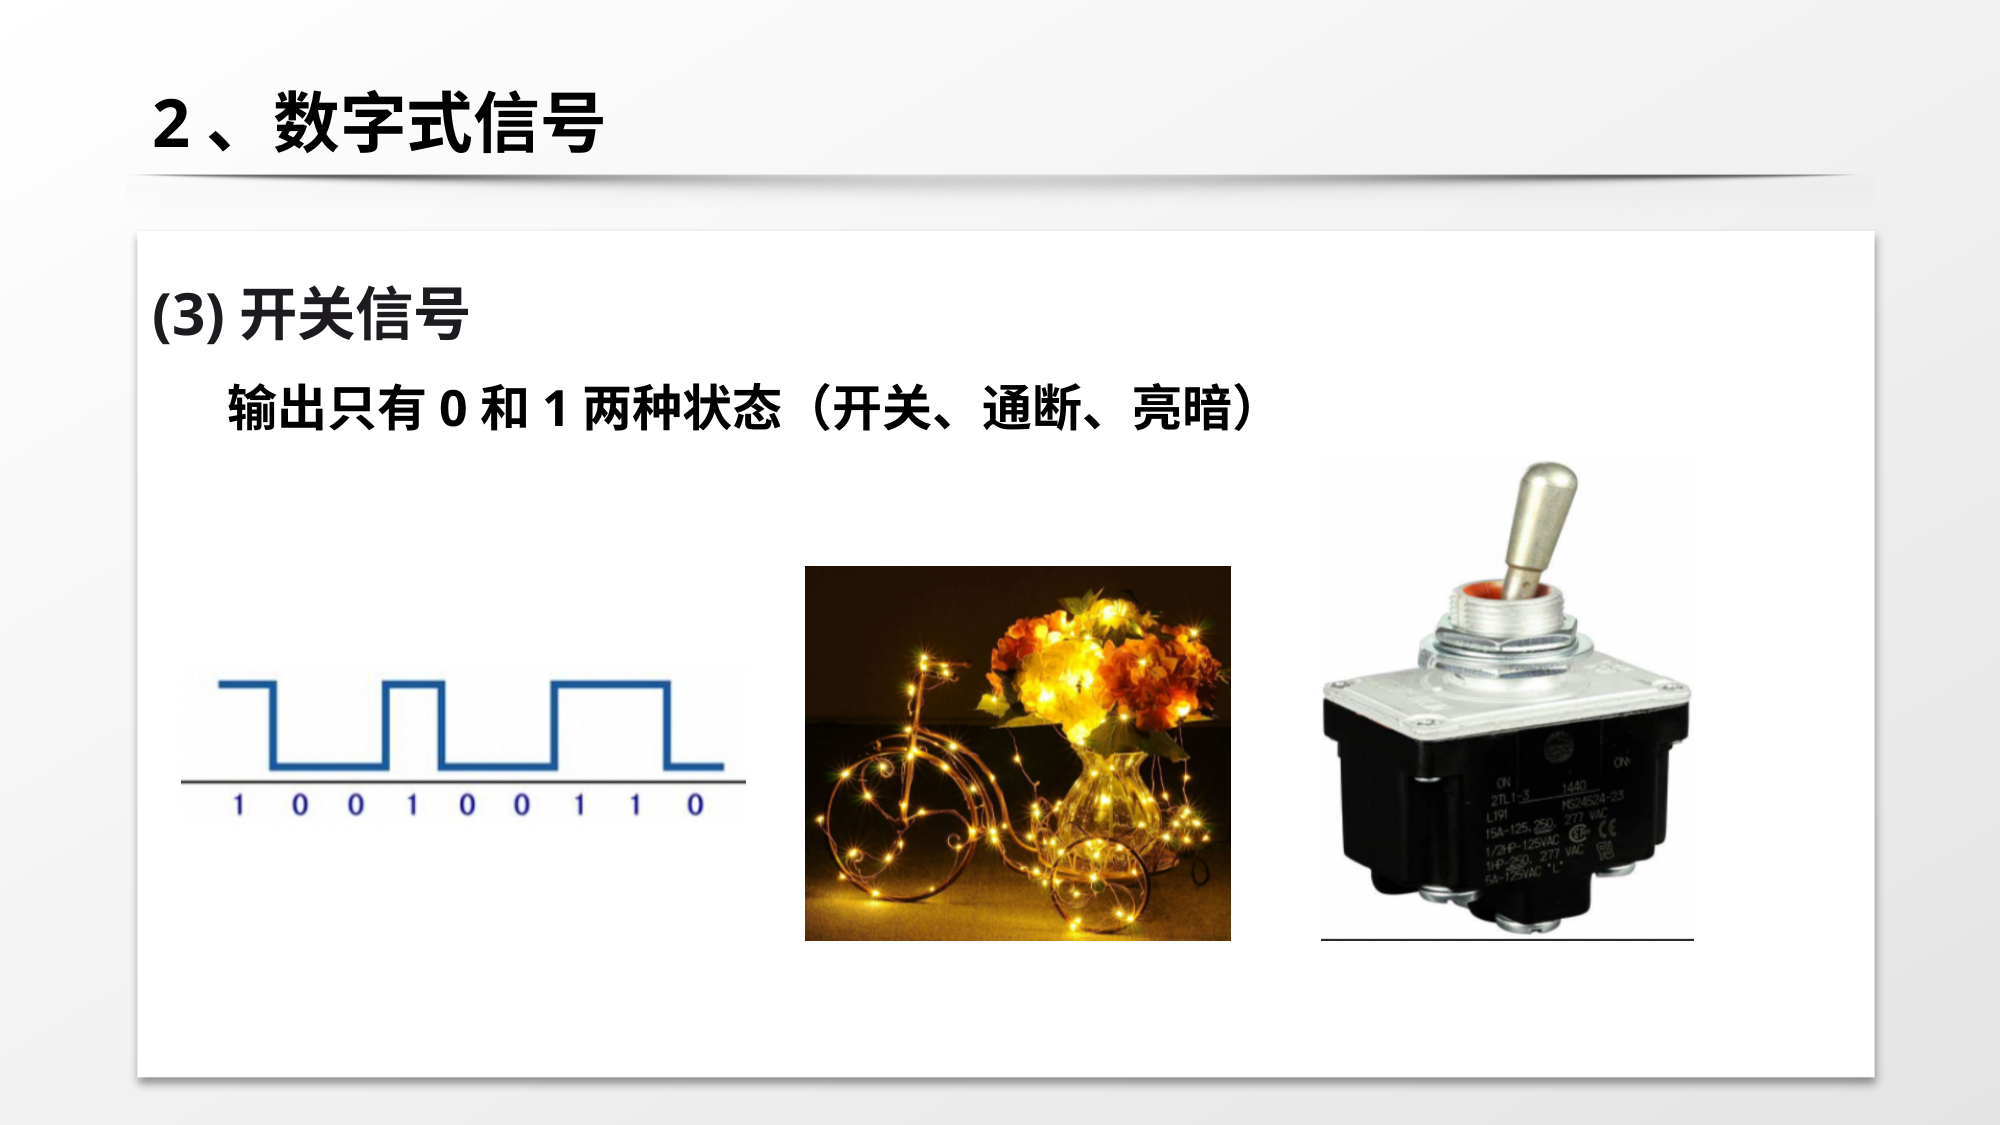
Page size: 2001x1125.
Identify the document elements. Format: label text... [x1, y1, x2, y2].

title 2、数字式信号 [137, 77, 1875, 175]
picture [805, 566, 1231, 941]
list (3)开关信号 输出只有0和1两种状态（开关、通断、亮暗） [137, 234, 1863, 1052]
picture [1321, 460, 1694, 941]
picture [127, 175, 1874, 211]
picture [181, 665, 746, 826]
